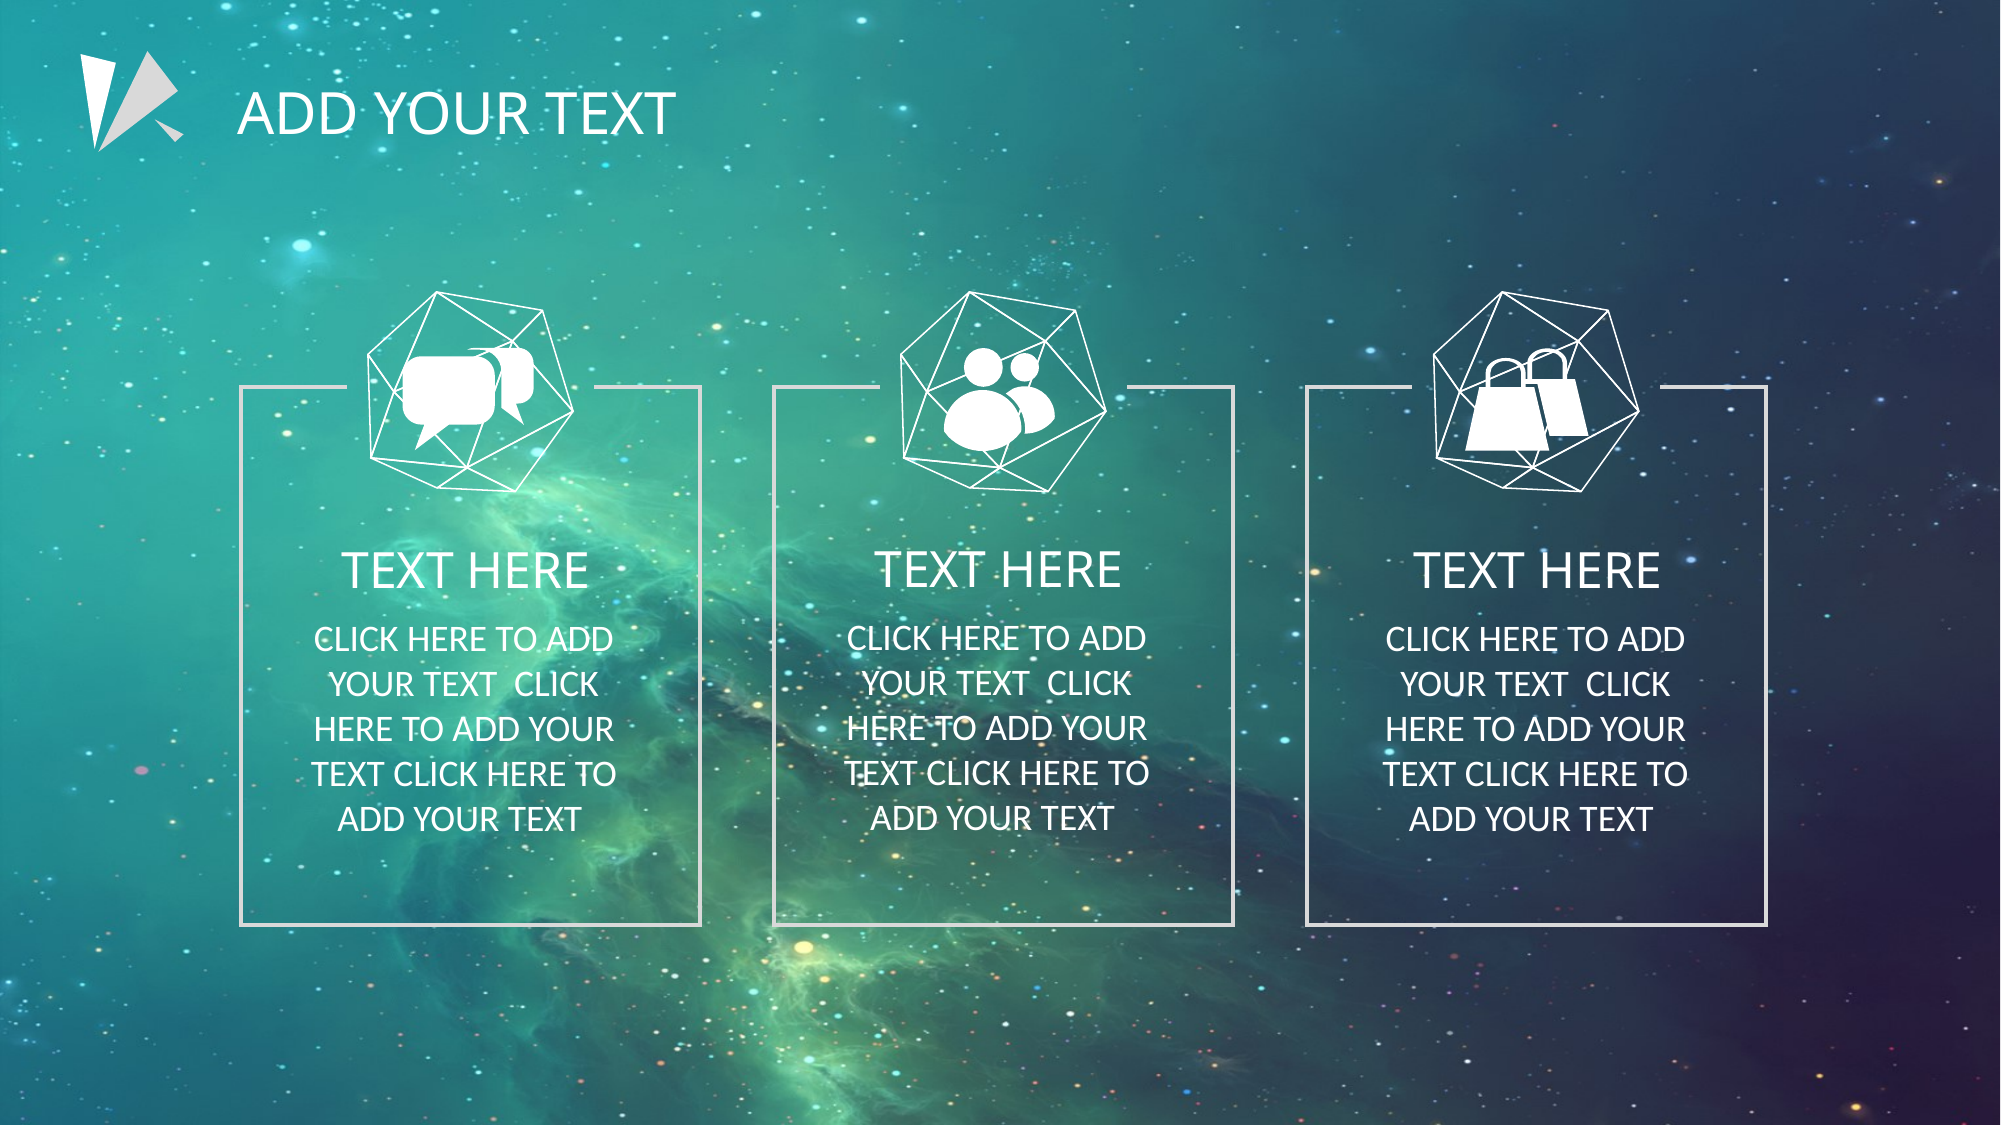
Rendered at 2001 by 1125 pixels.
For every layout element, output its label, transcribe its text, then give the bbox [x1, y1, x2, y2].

text_box CLICK HERE TO ADD YOUR TEXT CLICK HERE TO ADD YOUR TEXT CLICK HERE TO ADD YOUR TEXT [270, 607, 658, 892]
picture [0, 0, 2001, 1125]
text_box [240, 386, 701, 926]
text_box [773, 386, 1234, 926]
text_box TEXT HERE [1398, 531, 1701, 606]
text_box [1306, 386, 1767, 926]
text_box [370, 289, 571, 495]
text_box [402, 347, 534, 452]
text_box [903, 289, 1104, 495]
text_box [1465, 348, 1589, 451]
text_box TEXT HERE [326, 531, 629, 606]
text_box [69, 57, 175, 146]
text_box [1436, 289, 1637, 495]
text_box TEXT HERE [859, 530, 1162, 605]
text_box CLICK HERE TO ADD YOUR TEXT CLICK HERE TO ADD YOUR TEXT CLICK HERE TO ADD YOUR TEXT [1342, 607, 1729, 892]
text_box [943, 347, 1055, 451]
text_box ADD YOUR TEXT [222, 68, 742, 154]
text_box CLICK HERE TO ADD YOUR TEXT CLICK HERE TO ADD YOUR TEXT CLICK HERE TO ADD YOUR TEXT [803, 605, 1191, 891]
